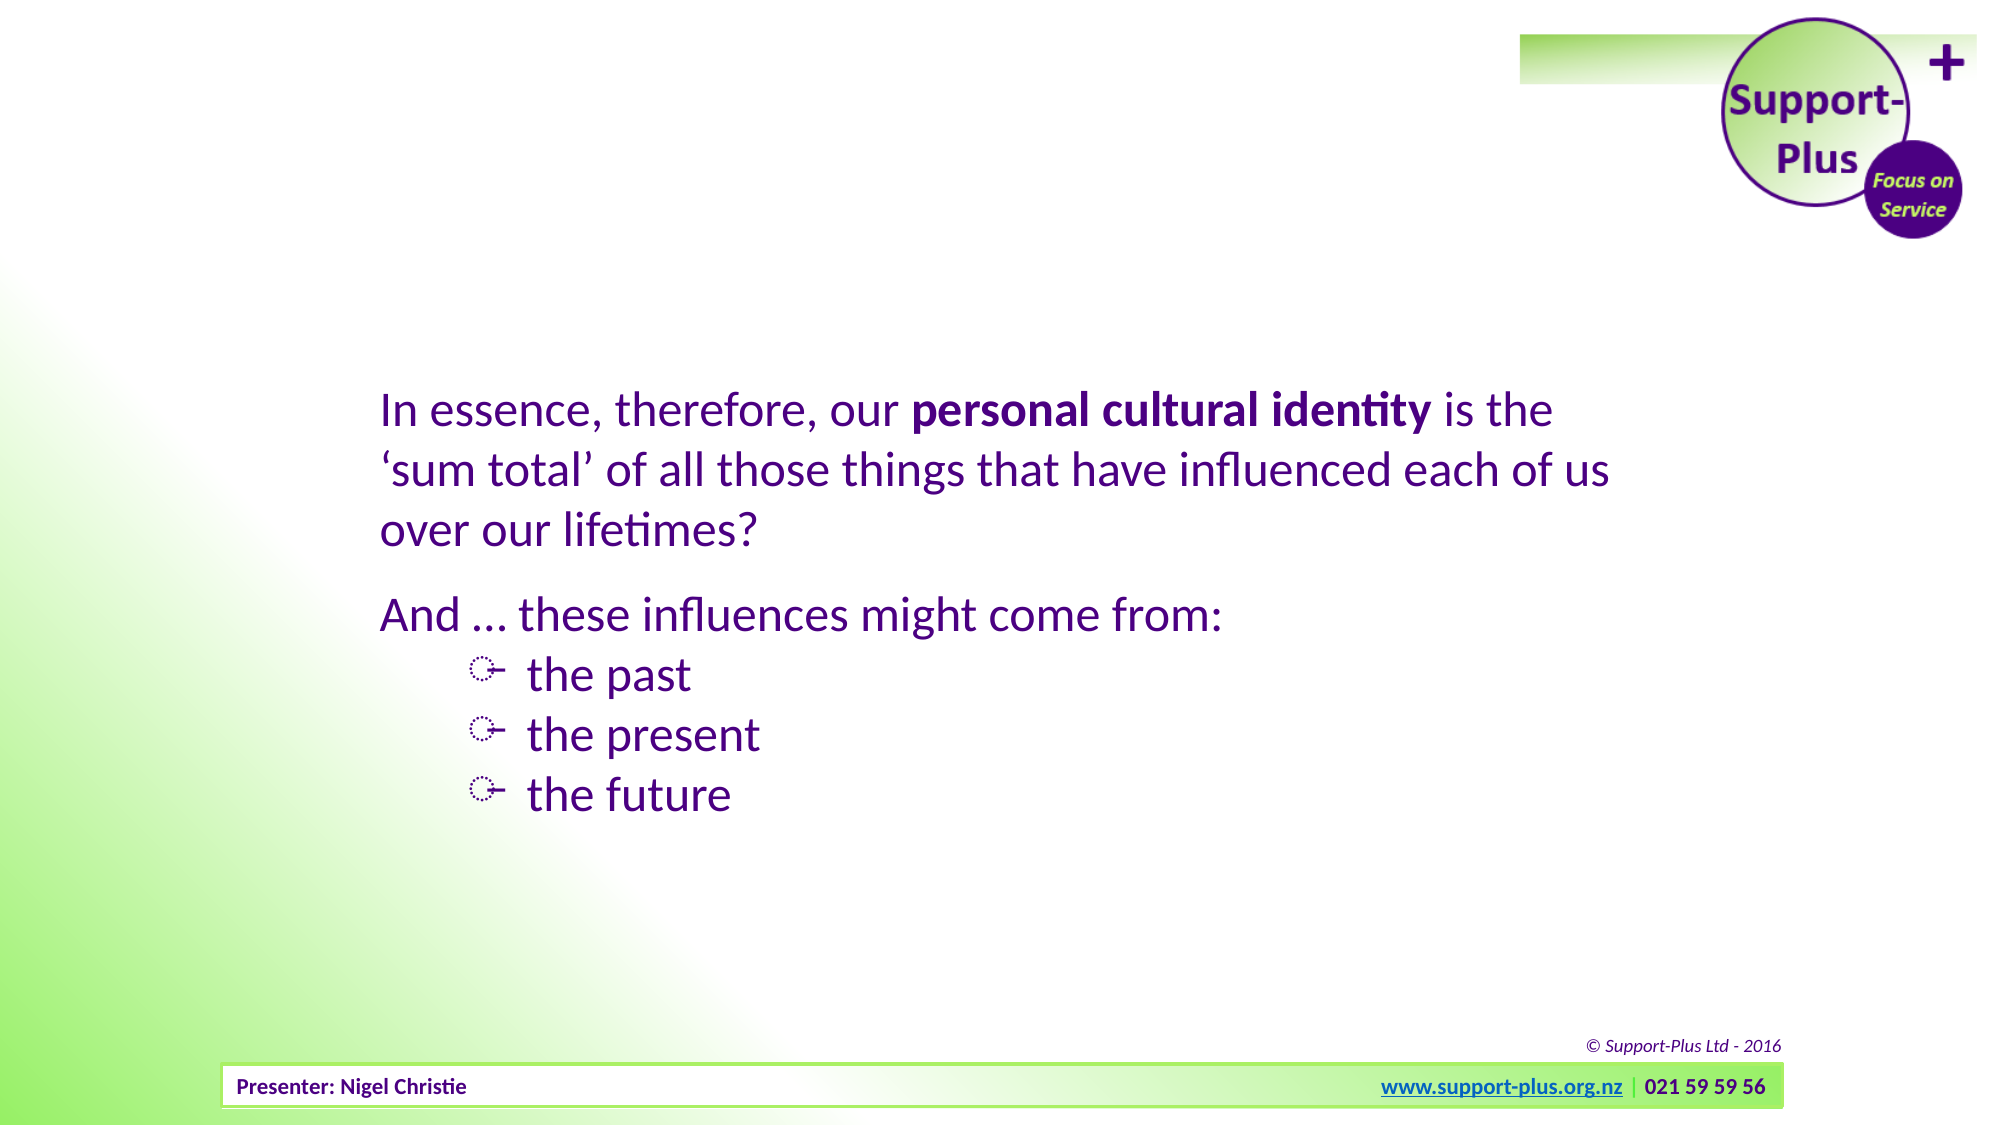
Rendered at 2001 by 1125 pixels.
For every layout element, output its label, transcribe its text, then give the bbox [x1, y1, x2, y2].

picture [1514, 15, 1983, 246]
text_box In essence, therefore, our personal cultural identity is the ‘sum total’ of all those things that have influenced each of us over our lifetimes? And … these influences might come from: the past the present the future [364, 369, 1677, 934]
text_box © Support-Plus Ltd - 2016 [1570, 1026, 1819, 1064]
text_box Presenter: Nigel Christie www.support-plus.org.nz | 021 59 59 56 [221, 1063, 1783, 1107]
